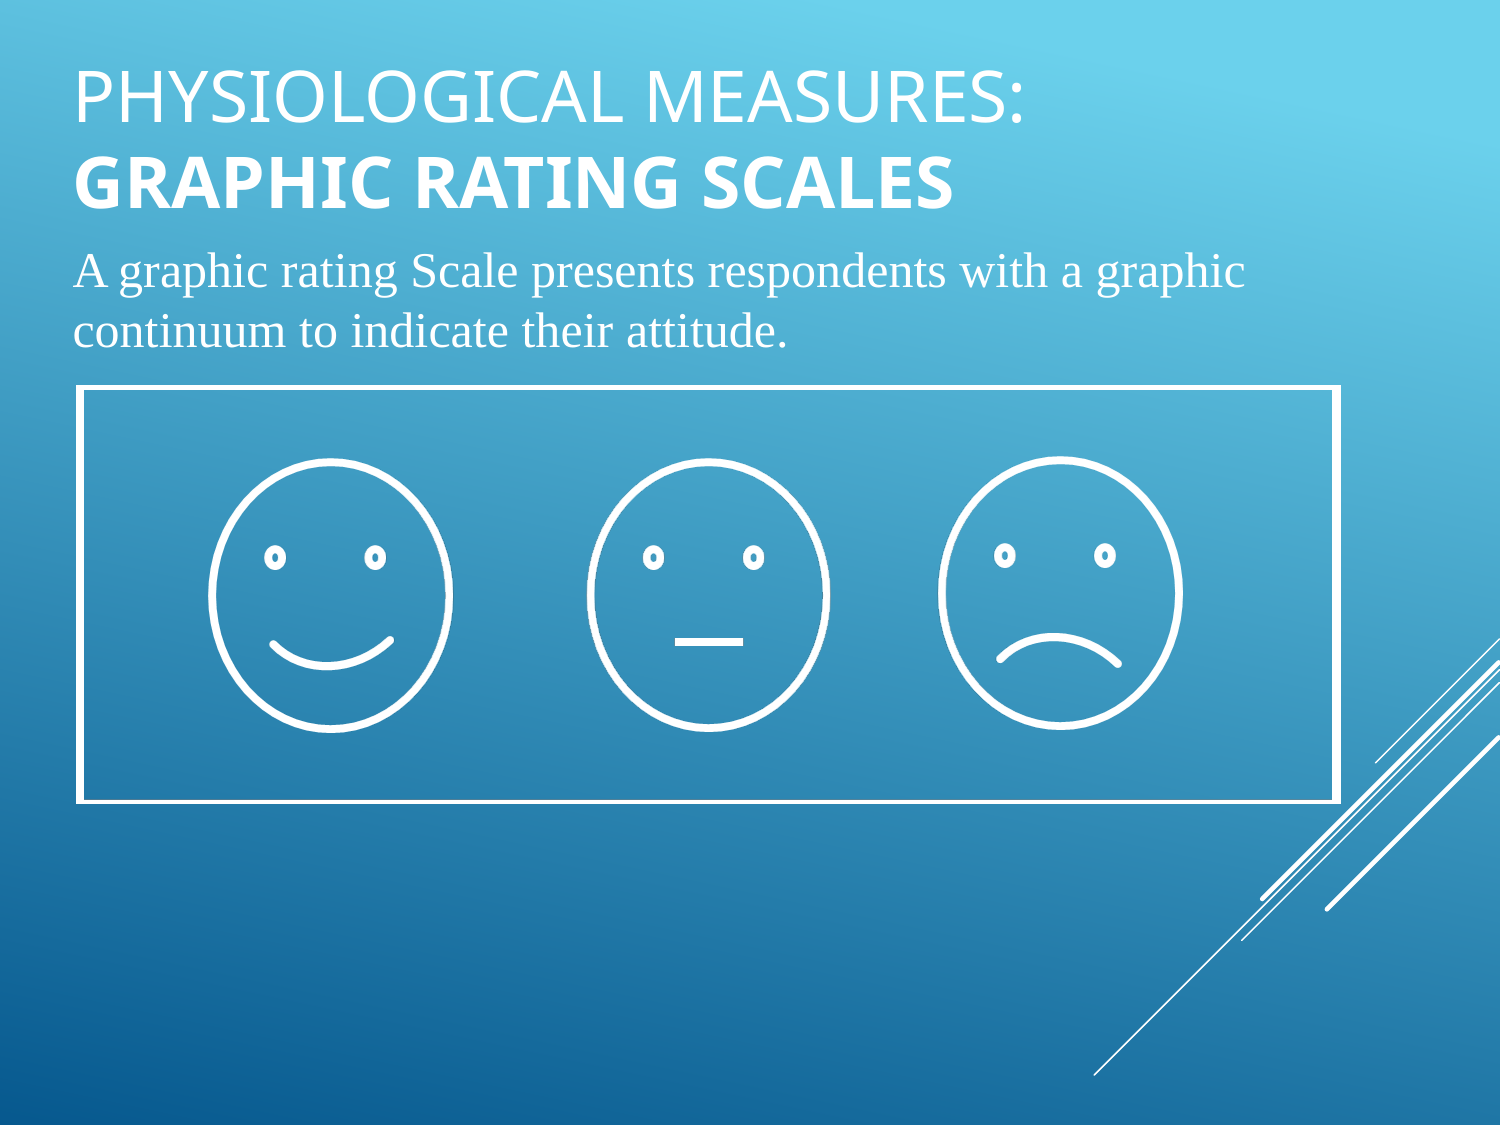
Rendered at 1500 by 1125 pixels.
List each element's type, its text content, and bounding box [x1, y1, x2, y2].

text_box [60, 365, 1136, 921]
text_box Physiological measures: Graphic rating Scales [57, 42, 1333, 231]
picture [76, 385, 1341, 805]
text_box A graphic rating Scale presents respondents with a graphic continuum to indicate their attitude. [57, 230, 1302, 365]
